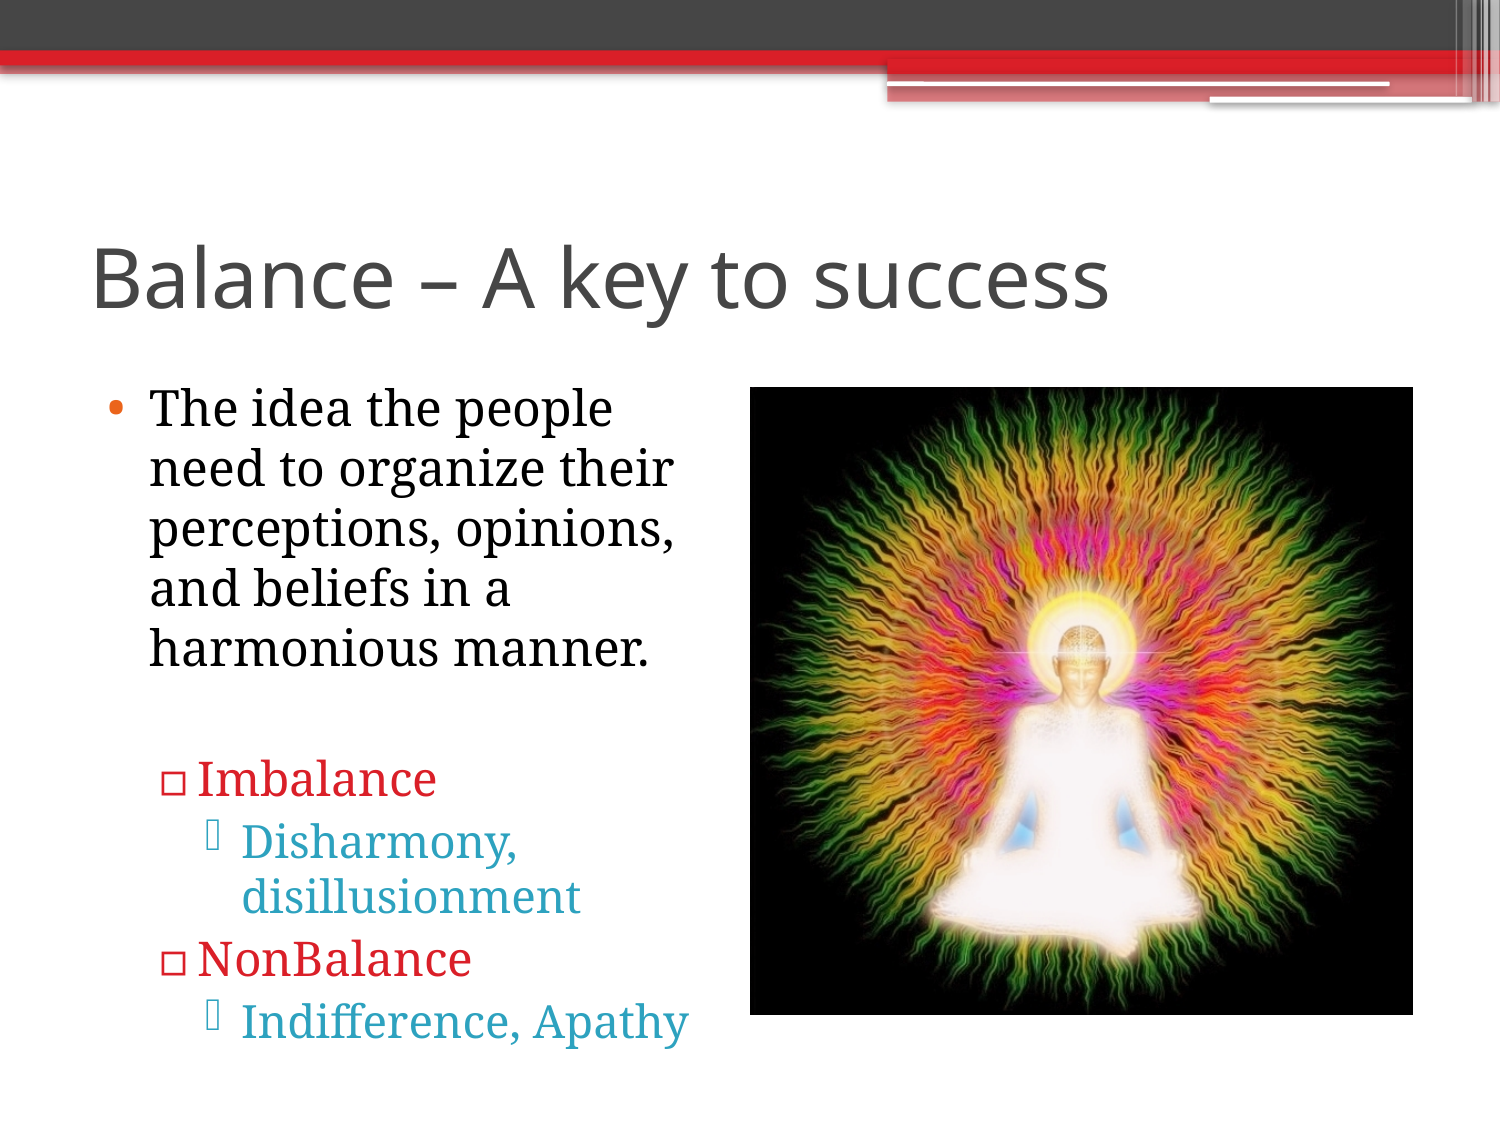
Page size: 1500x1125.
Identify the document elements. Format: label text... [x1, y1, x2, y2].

list The idea the people need to organize their perceptions, opinions, and beliefs in a harmonious manner. Imbalance Disharmony, disillusionment NonBalance Indifference, Apathy [75, 368, 738, 1112]
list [749, 387, 1413, 1015]
title Balance – A key to success [75, 187, 1425, 363]
